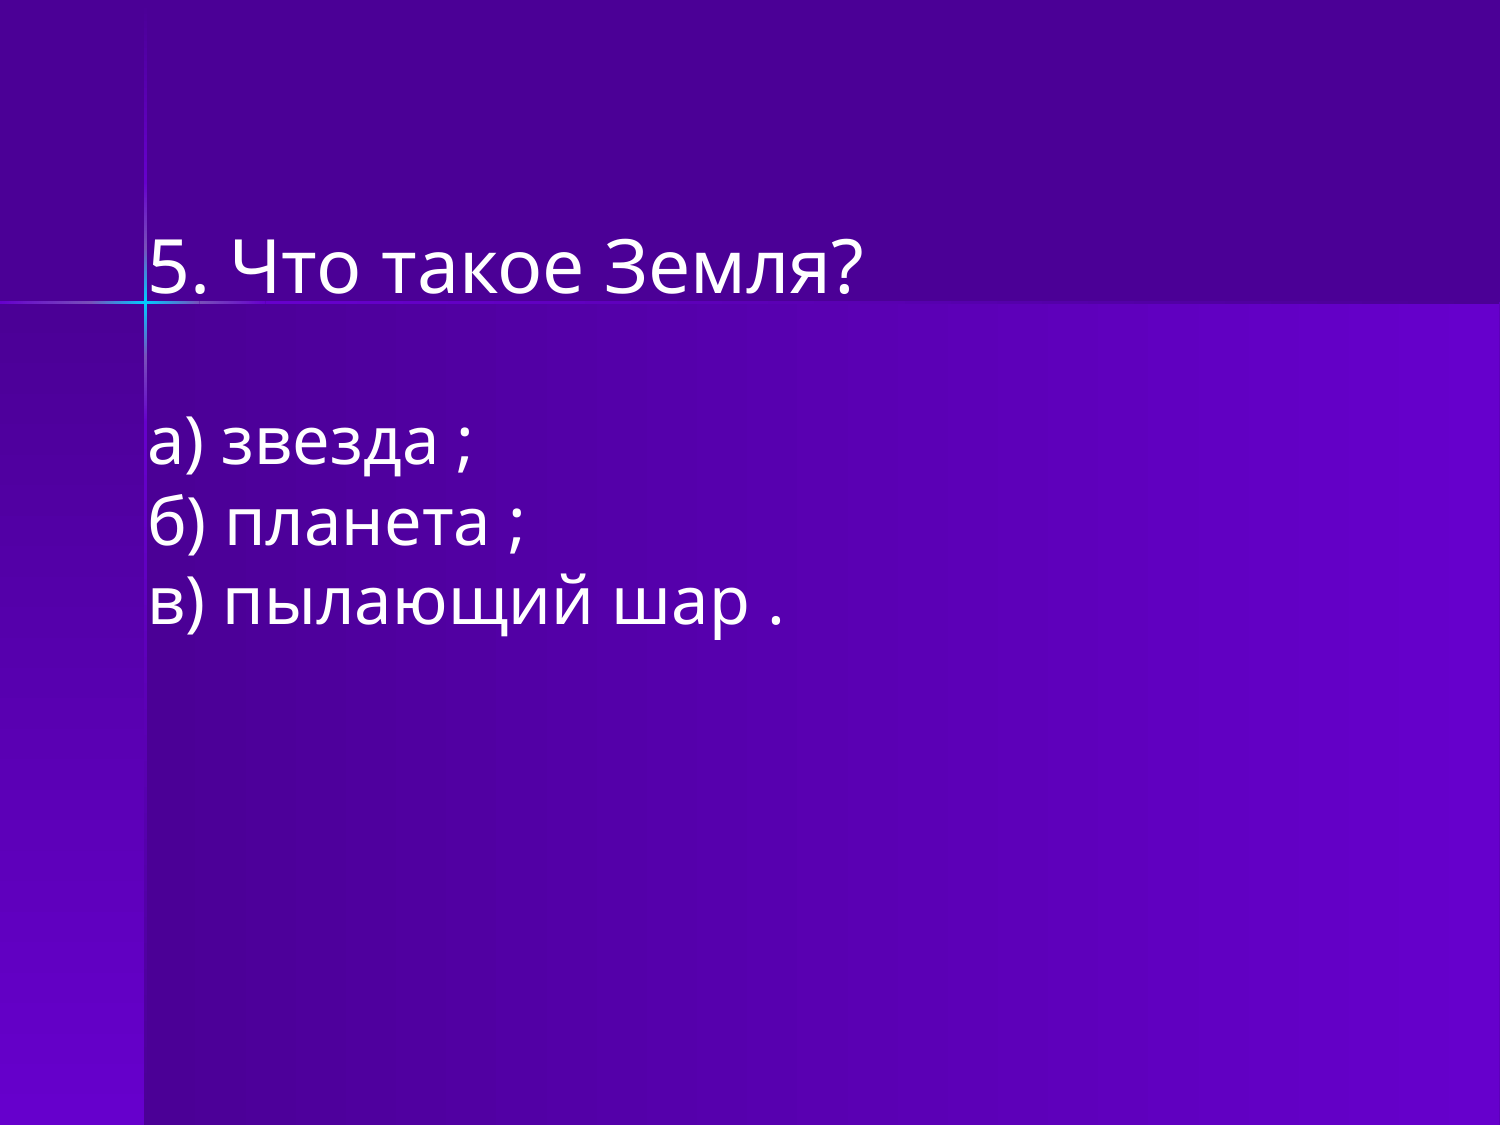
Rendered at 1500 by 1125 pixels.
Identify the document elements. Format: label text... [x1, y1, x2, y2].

text_box 5. Что такое Земля? а) звезда ; б) планета ; в) пылающий шар . [132, 210, 880, 691]
